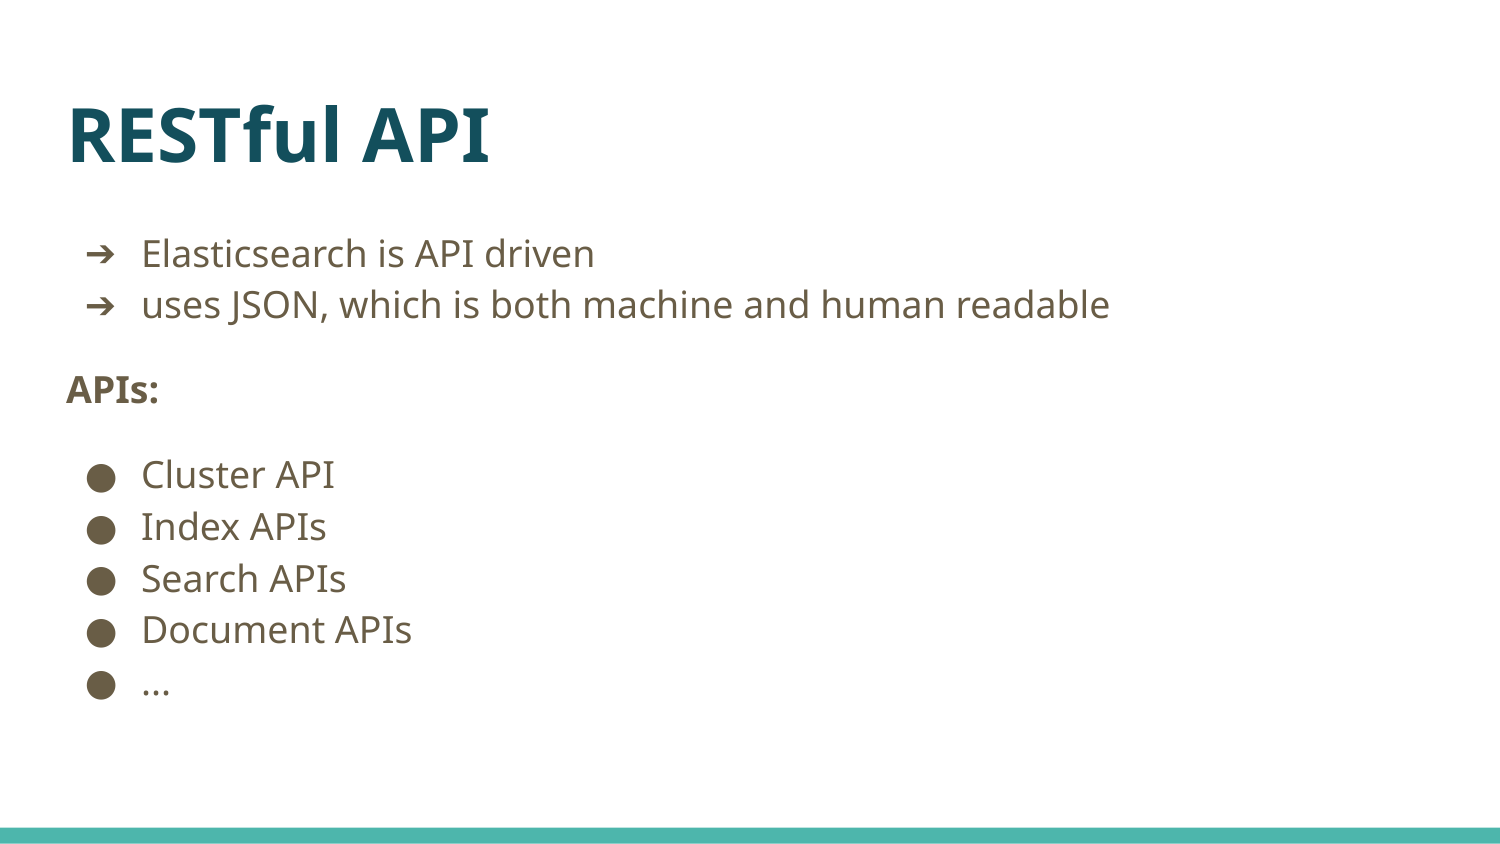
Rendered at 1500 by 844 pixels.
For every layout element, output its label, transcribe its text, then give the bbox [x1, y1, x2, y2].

list Elasticsearch is API driven uses JSON, which is both machine and human readable APIs: Cluster API Index APIs Search APIs Document APIs ... [51, 207, 1449, 805]
title RESTful API [51, 72, 1449, 189]
